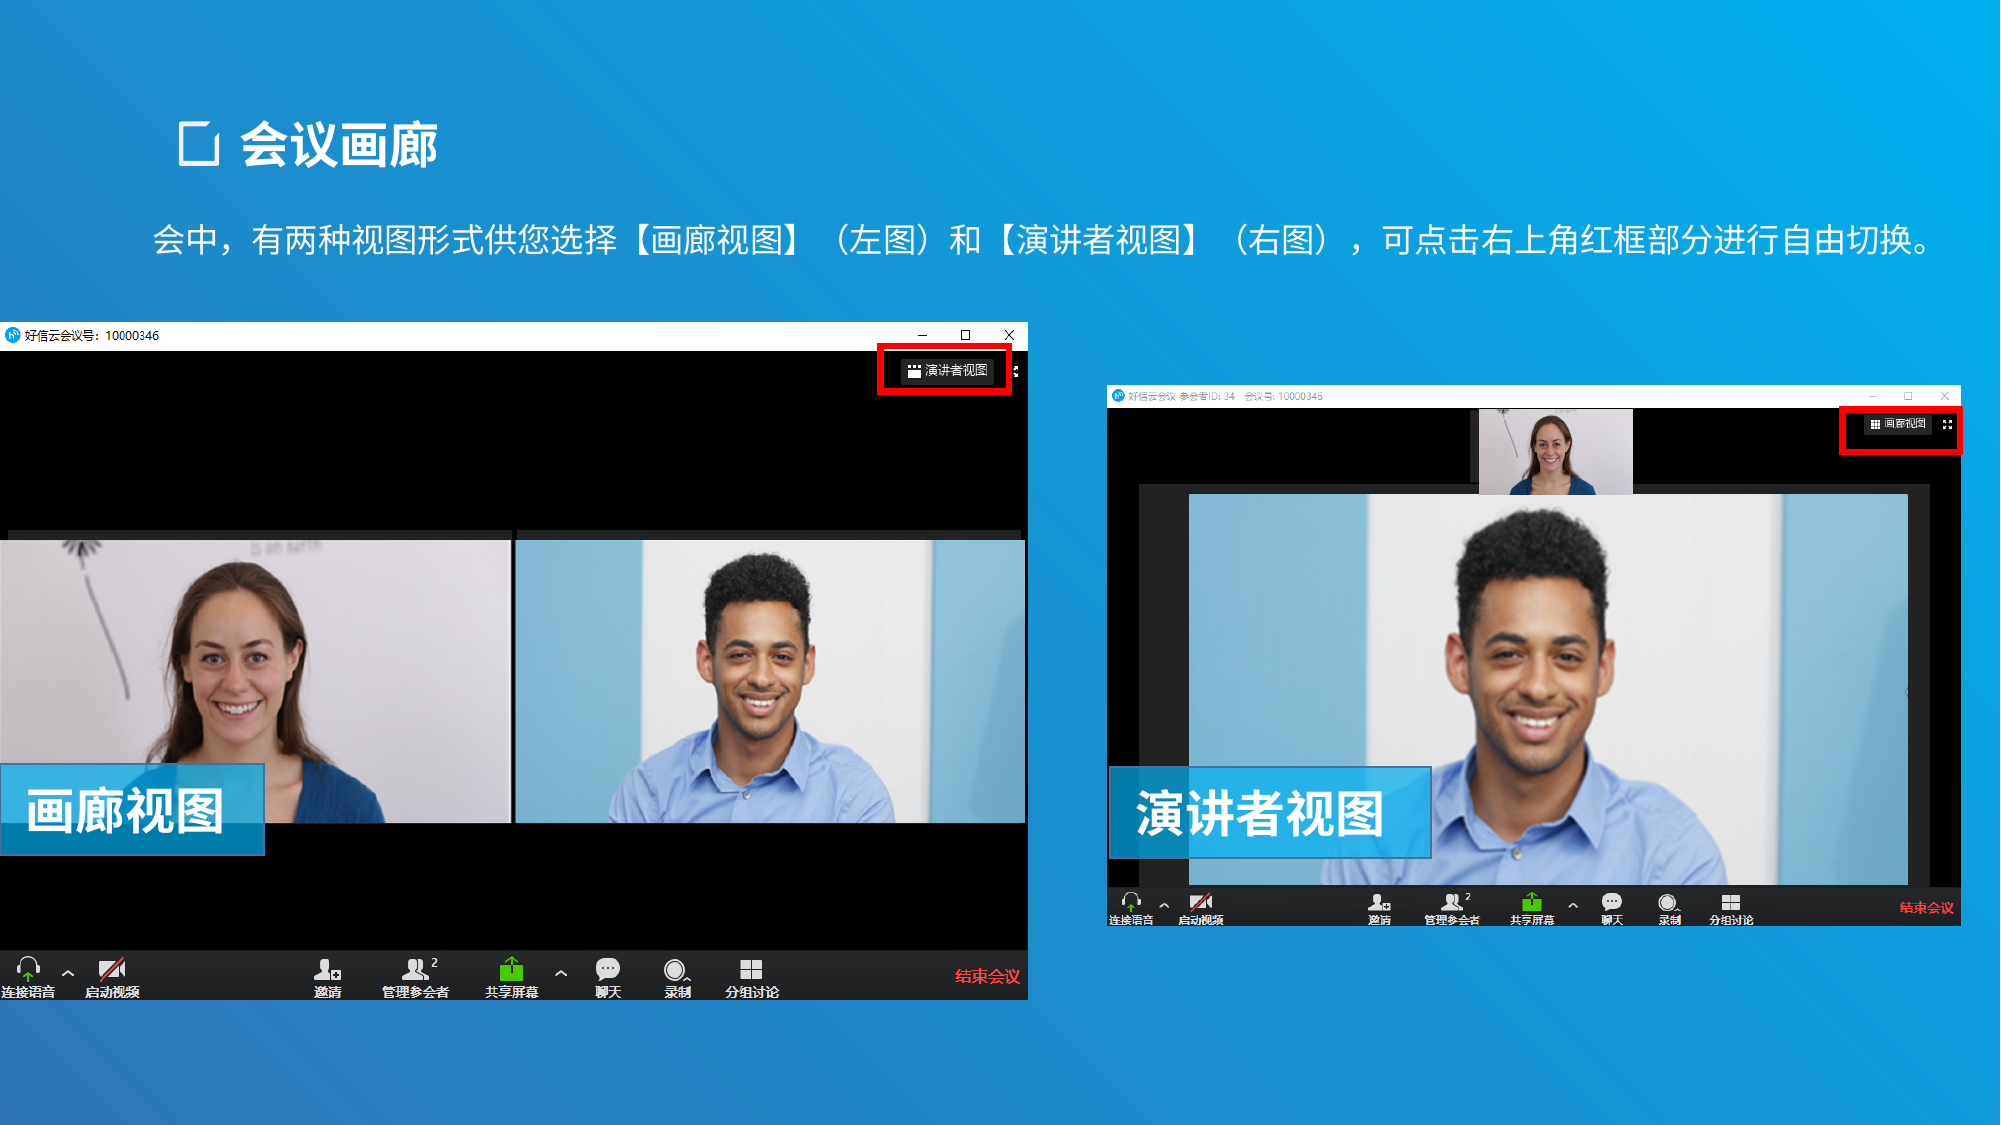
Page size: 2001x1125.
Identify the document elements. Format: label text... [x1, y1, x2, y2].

text_box [178, 121, 220, 166]
picture [1107, 385, 1962, 926]
text_box 会中，有两种视图形式供您选择【画廊视图】（左图）和【演讲者视图】（右图），可点击右上角红框部分进行自由切换。 [137, 191, 1977, 267]
text_box 会议画廊 [225, 105, 455, 181]
picture [0, 322, 1028, 1000]
